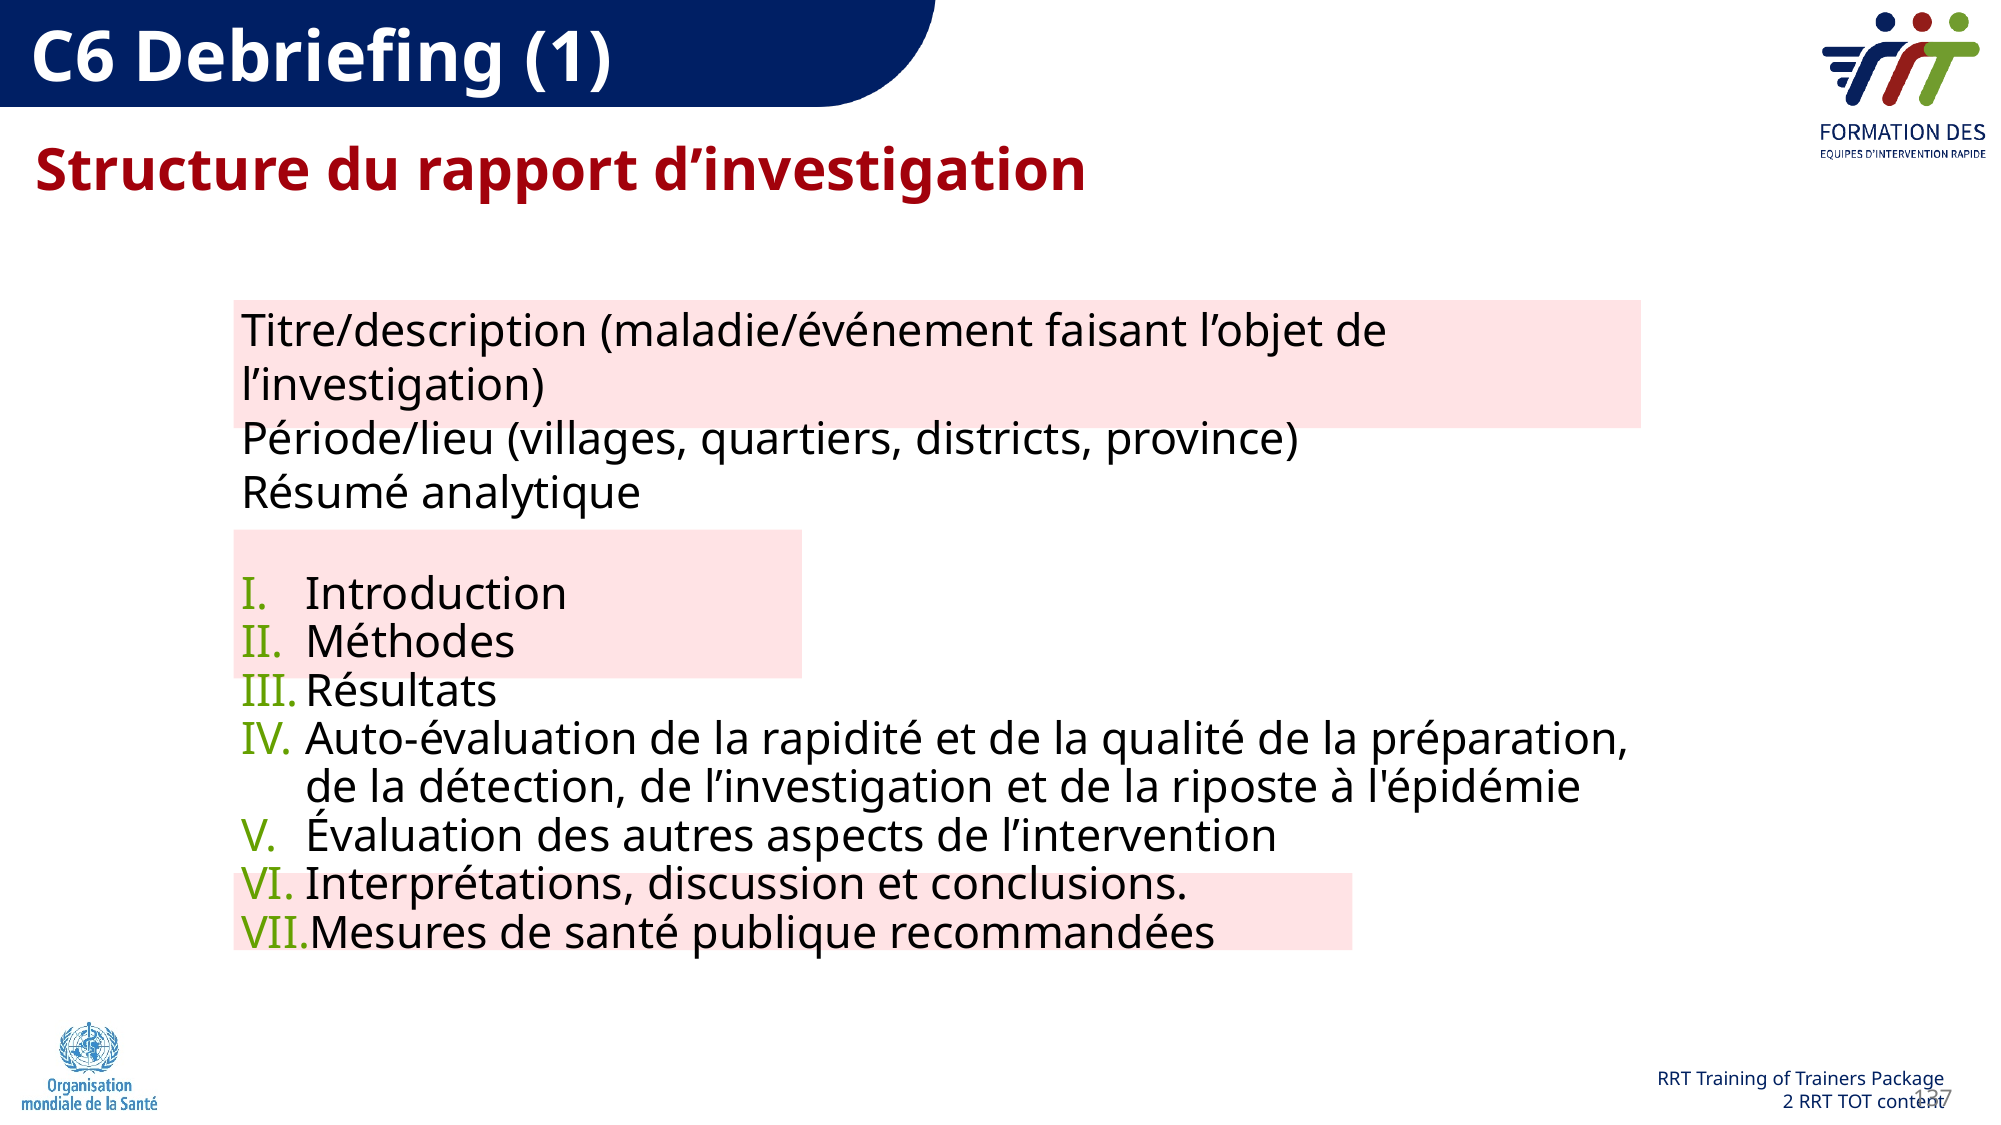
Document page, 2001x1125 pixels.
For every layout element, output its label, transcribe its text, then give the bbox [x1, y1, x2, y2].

text_box Structure du rapport d’investigation [28, 124, 1286, 210]
picture [20, 1020, 158, 1111]
list C6 Debriefing (1) [22, 3, 1536, 107]
list Titre/description (maladie/événement faisant l’objet de l’investigation) Période/lieu (villages, quartiers, districts, province) Résumé analytique Introduction Méthodes Résultats Auto-évaluation de la rapidité et de la qualité de la préparation, de la détection, de l’investigation et de la riposte à l'épidémie Évaluation des autres aspects de l’intervention Interprétations, discussion et conclusions. Mesures de santé publique recommandées [233, 240, 1690, 969]
picture [1820, 11, 1986, 160]
picture [0, 0, 936, 107]
